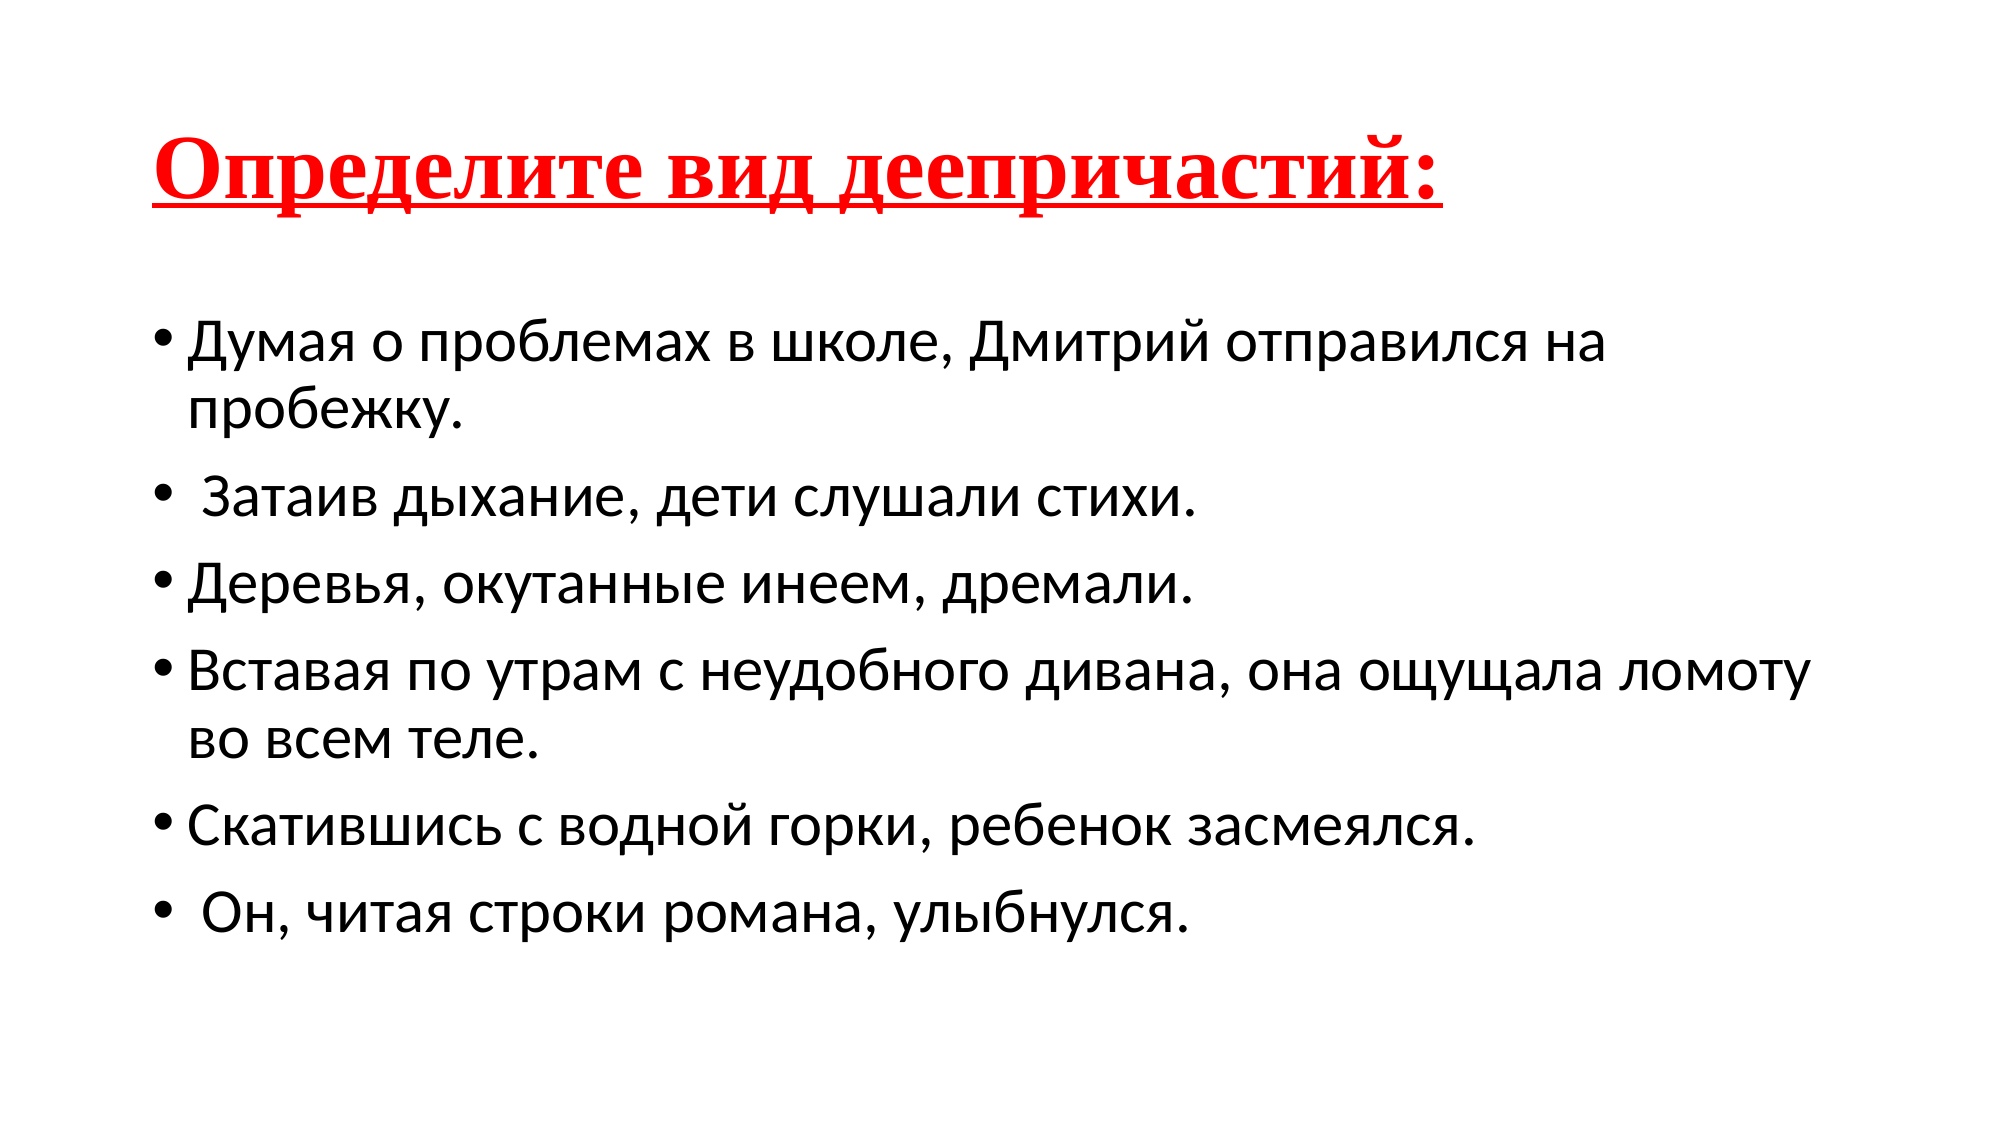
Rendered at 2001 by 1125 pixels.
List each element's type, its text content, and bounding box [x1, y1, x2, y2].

title Определите вид деепричастий: [137, 59, 1863, 278]
list Думая о проблемах в школе, Дмитрий отправился на пробежку. Затаив дыхание, дети слушали стихи. Деревья, окутанные инеем, дремали. Вставая по утрам с неудобного дивана, она ощущала ломоту во всем теле. Скатившись с водной горки, ребенок засмеялся. Он, читая строки романа, улыбнулся. [137, 299, 1863, 1014]
